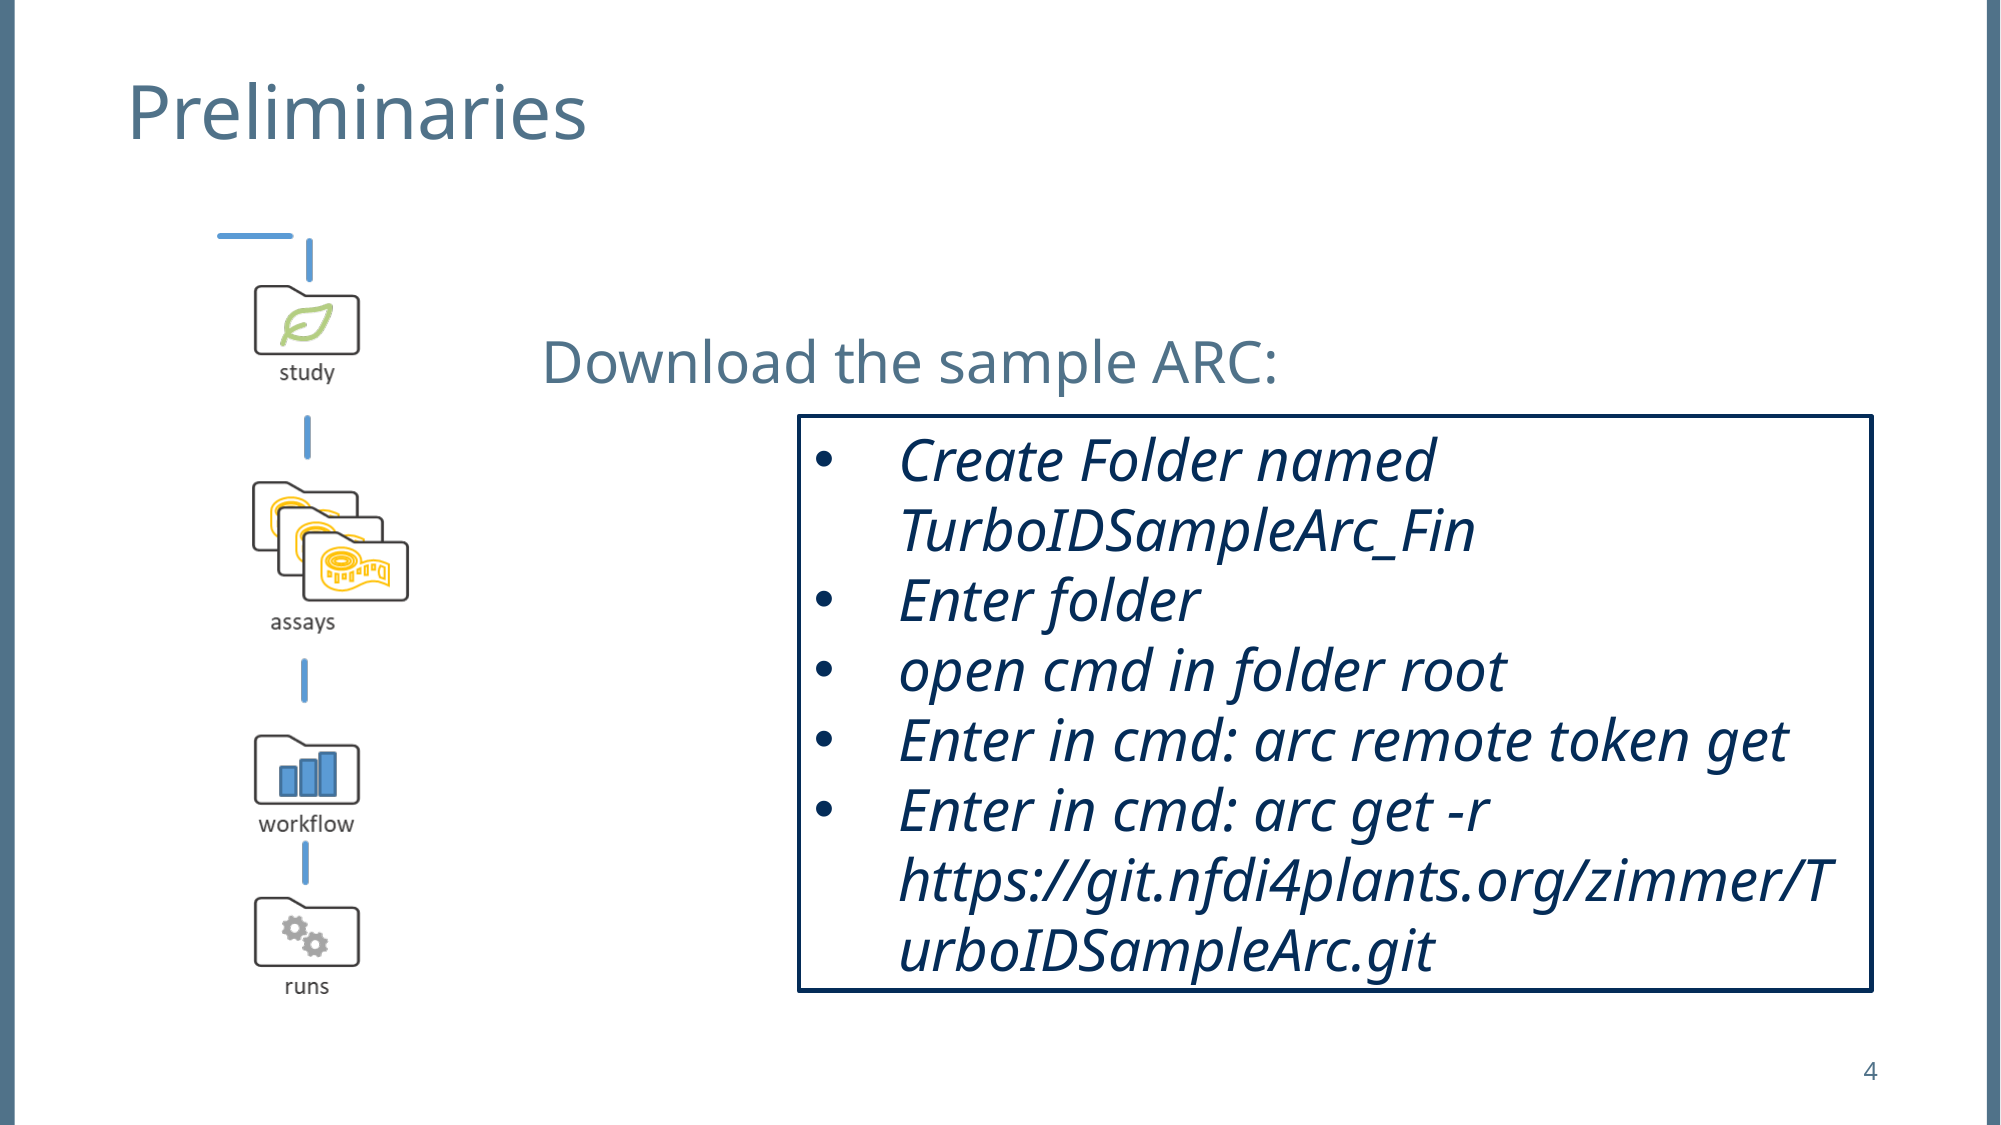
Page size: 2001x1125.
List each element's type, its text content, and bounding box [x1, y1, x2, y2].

text_box Create Folder named TurboIDSampleArc_Fin Enter folder open cmd in folder root Enter in cmd: arc remote token get Enter in cmd: arc get -r https://git.nfdi4plants.org/zimmer/TurboIDSampleArc.git [798, 416, 1872, 991]
picture [217, 233, 424, 1017]
slide_number 4 [1442, 1042, 1893, 1103]
list Download the sample ARC: [526, 317, 2000, 1125]
title Preliminaries [111, 1, 2000, 219]
